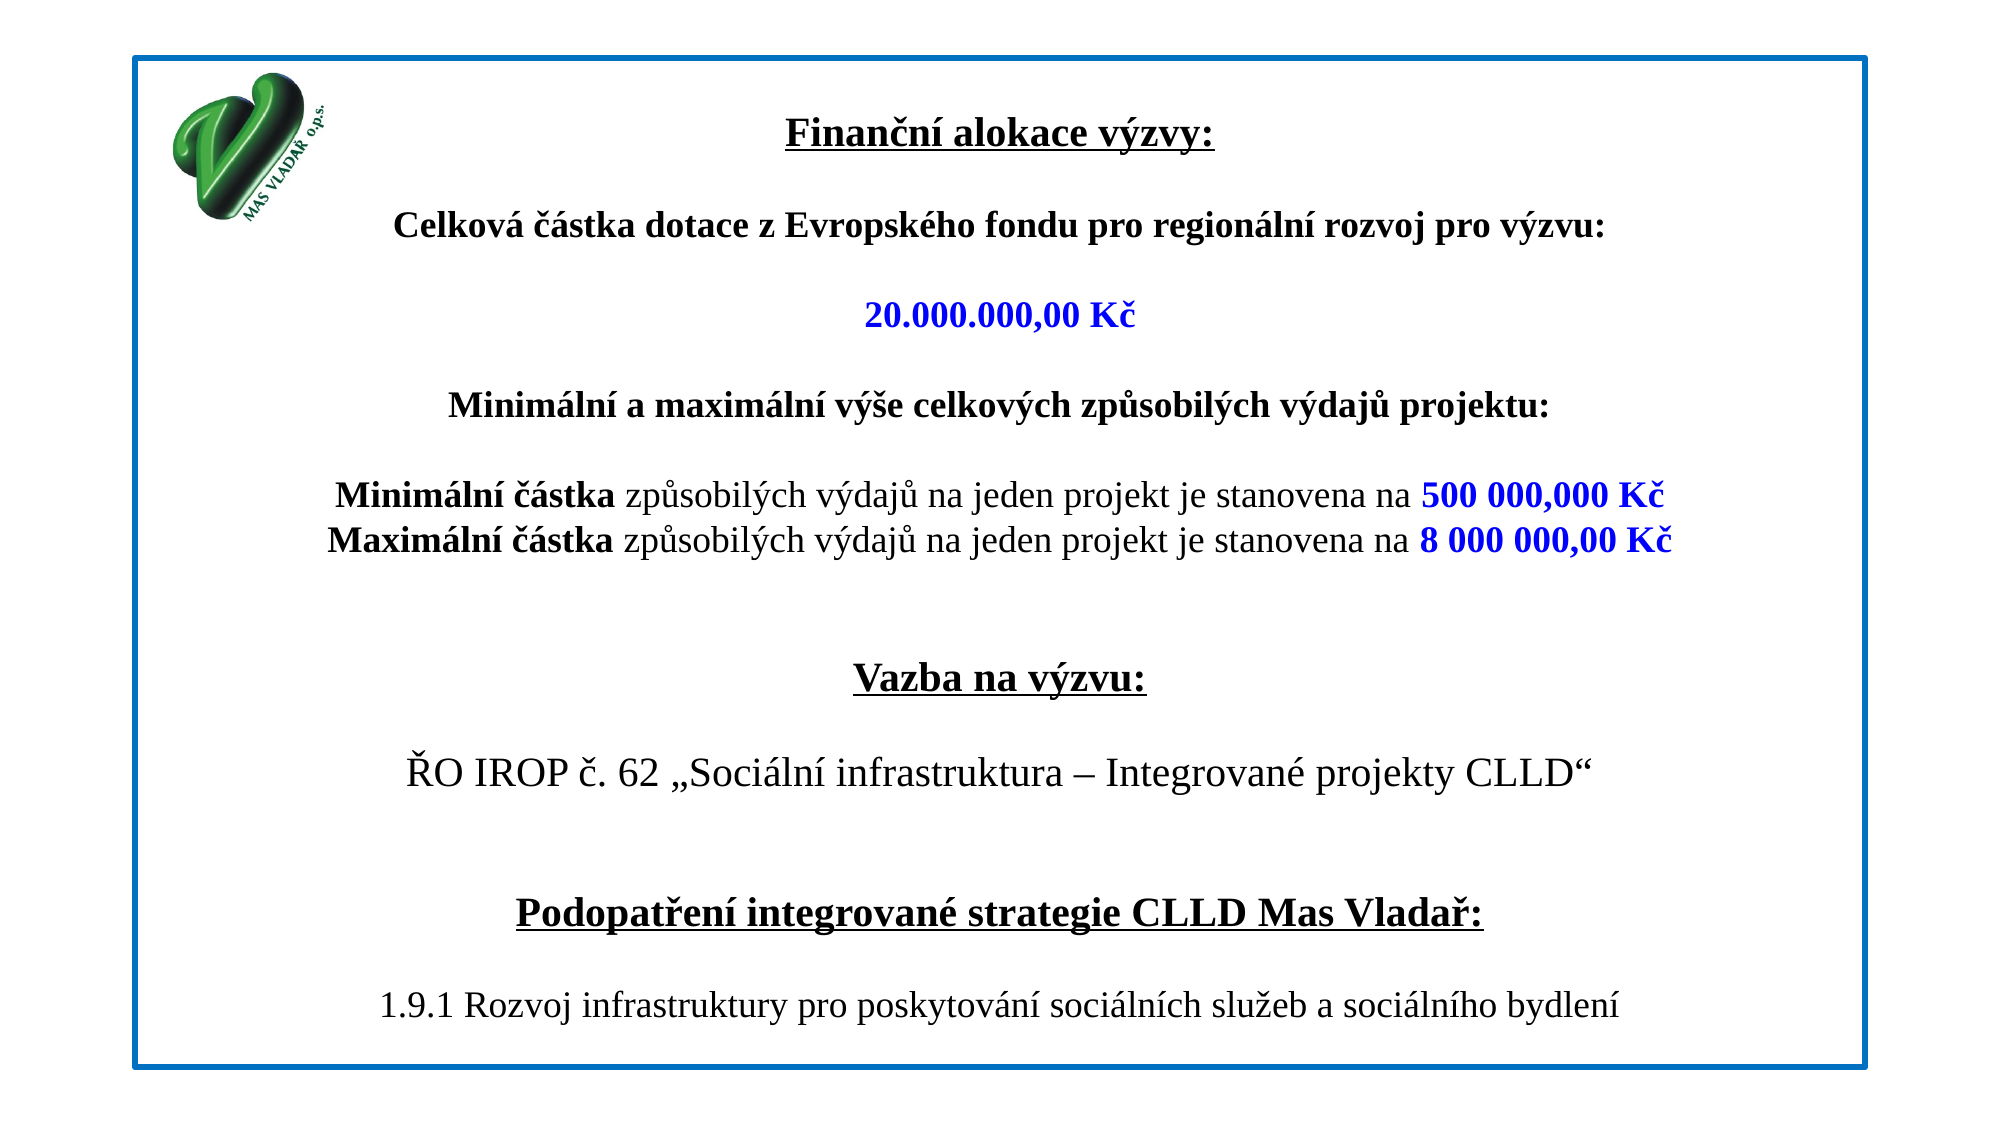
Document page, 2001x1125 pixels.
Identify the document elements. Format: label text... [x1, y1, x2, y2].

picture [168, 70, 327, 224]
text_box Finanční alokace výzvy: Celková částka dotace z Evropského fondu pro regionální rozvoj pro výzvu: 20.000.000,00 Kč Minimální a maximální výše celkových způsobilých výdajů projektu: Minimální částka způsobilých výdajů na jeden projekt je stanovena na 500 000,000 Kč Maximální částka způsobilých výdajů na jeden projekt je stanovena na 8 000 000,00 Kč Vazba na výzvu: ŘO IROP č. 62 „Sociální infrastruktura – Integrované projekty CLLD“ Podopatření integrované strategie CLLD Mas Vladař: 1.9.1 Rozvoj infrastruktury pro poskytování sociálních služeb a sociálního bydlení [135, 57, 1865, 1068]
